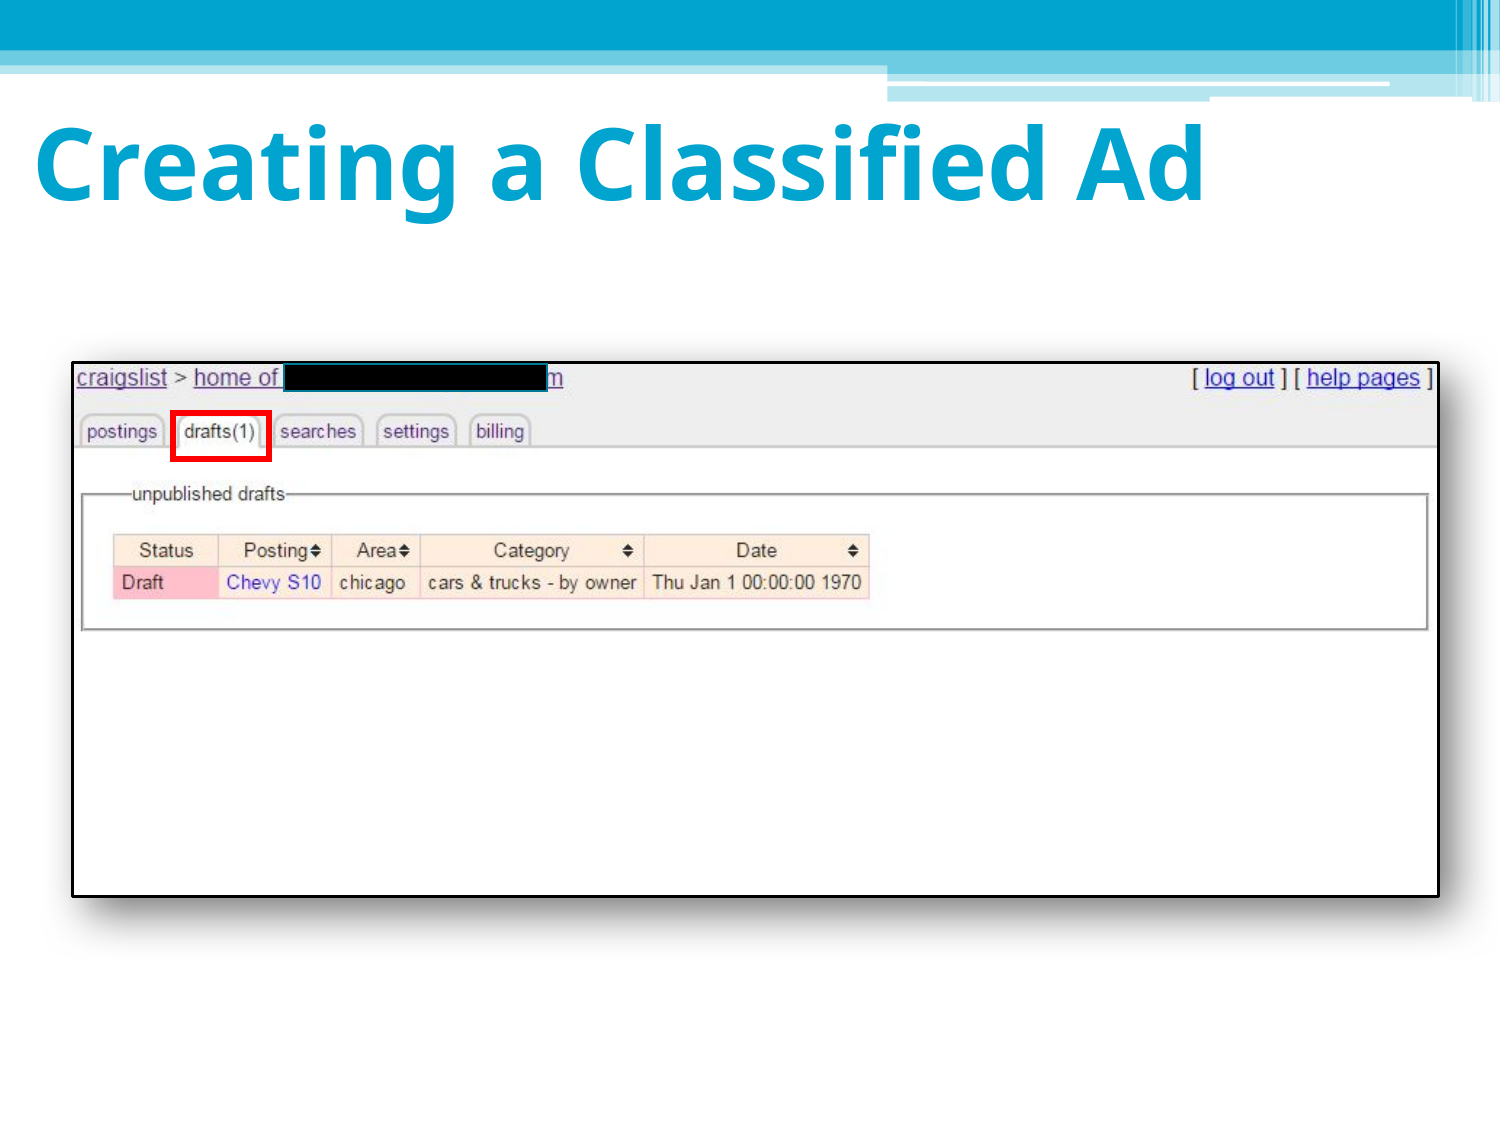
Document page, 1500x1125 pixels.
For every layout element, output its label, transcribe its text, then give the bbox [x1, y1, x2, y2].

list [74, 364, 1438, 896]
title Creating a Classified Ad [18, 72, 1369, 248]
